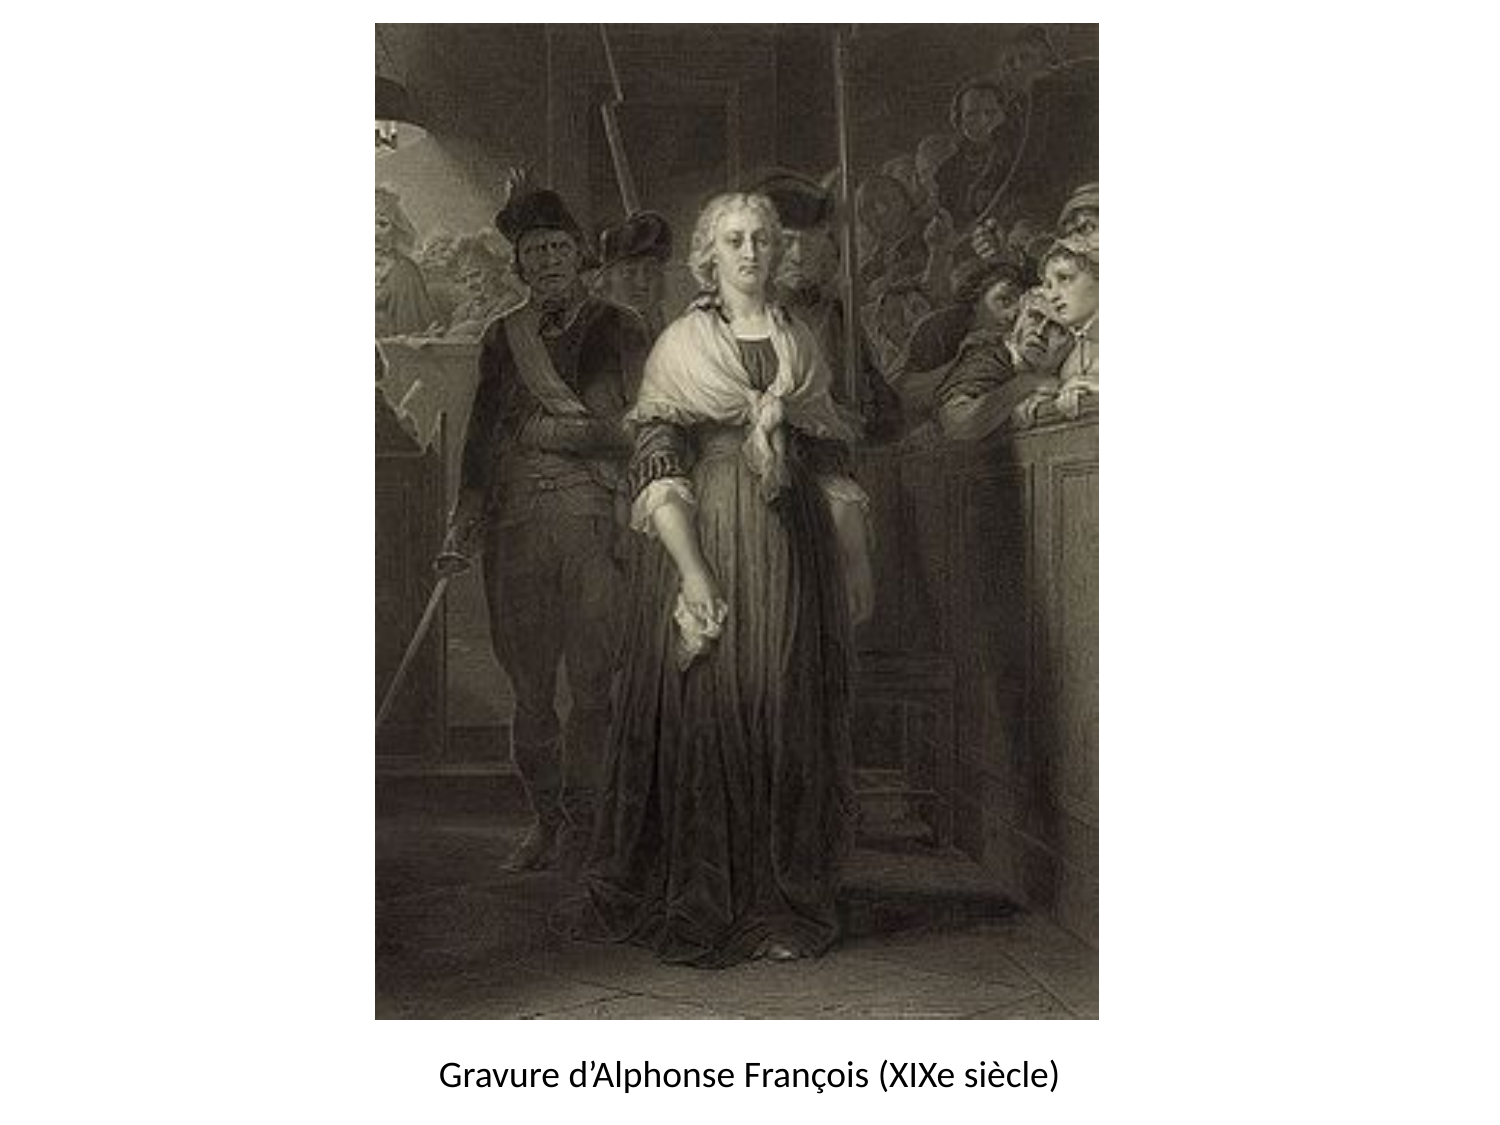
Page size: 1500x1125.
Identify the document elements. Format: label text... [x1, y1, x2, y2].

picture [374, 23, 1100, 1020]
text_box Gravure d’Alphonse François (XIXe siècle) [351, 1042, 1149, 1103]
